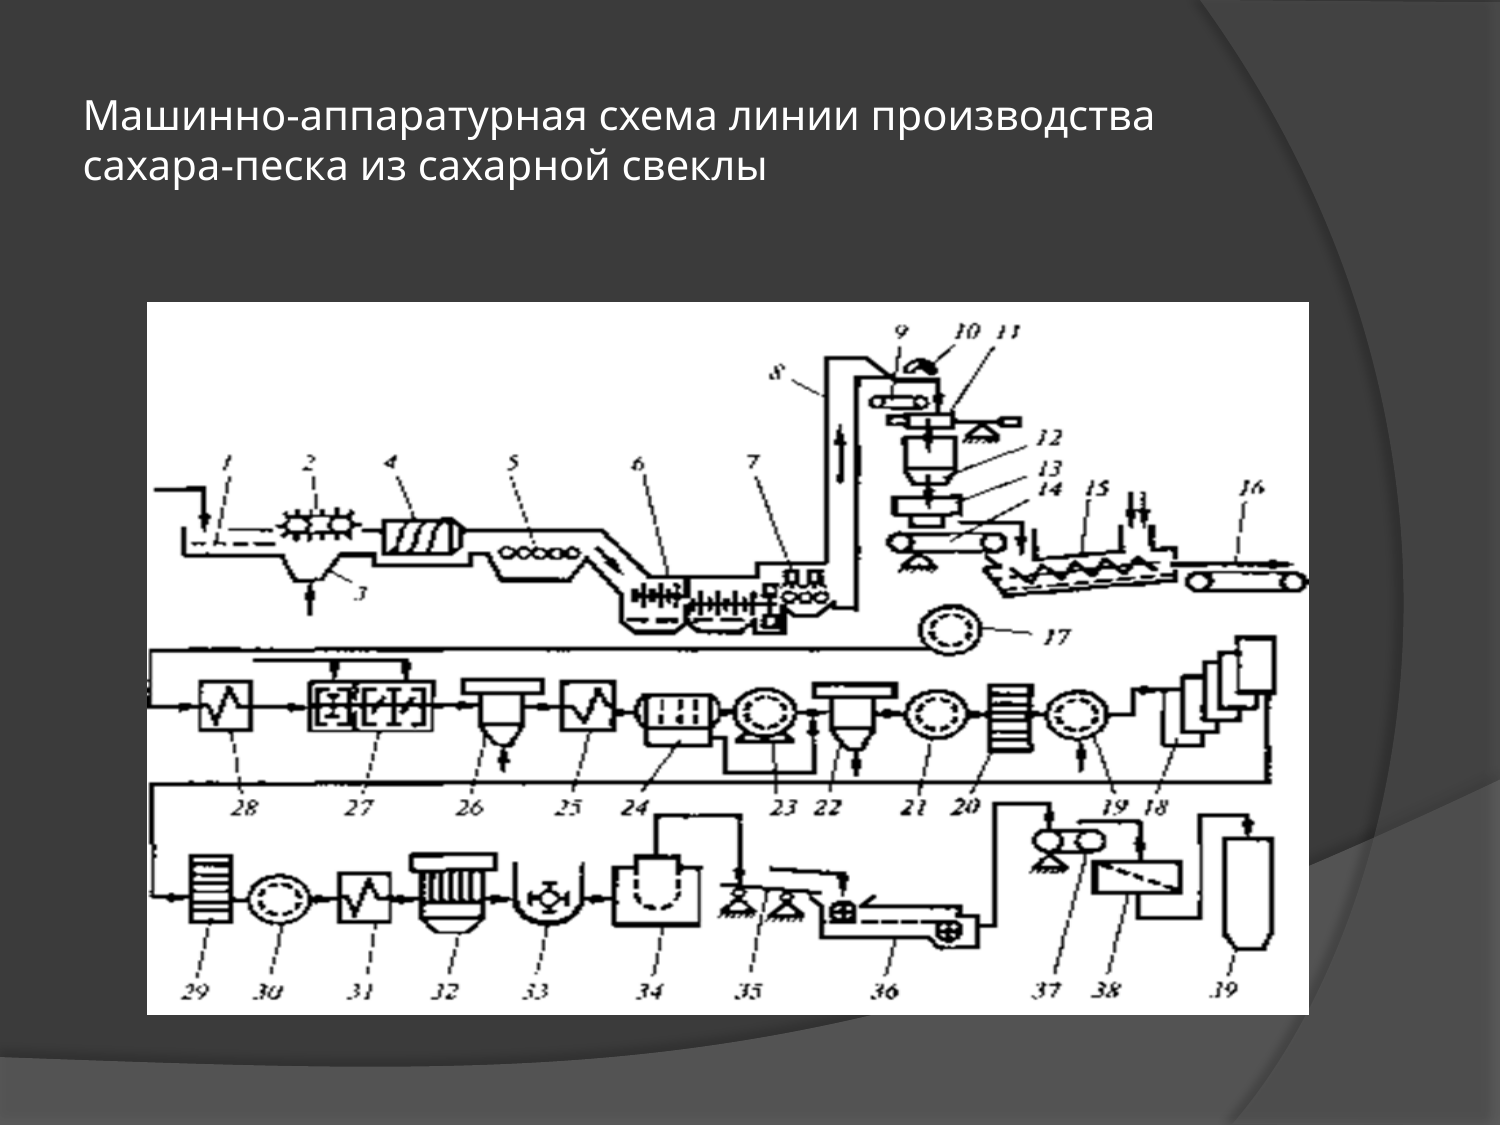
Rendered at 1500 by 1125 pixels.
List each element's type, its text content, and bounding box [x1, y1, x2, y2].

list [147, 302, 1310, 1016]
title Машинно-аппаратурная схема линии производства сахара-песка из сахарной свеклы [75, 45, 1300, 233]
